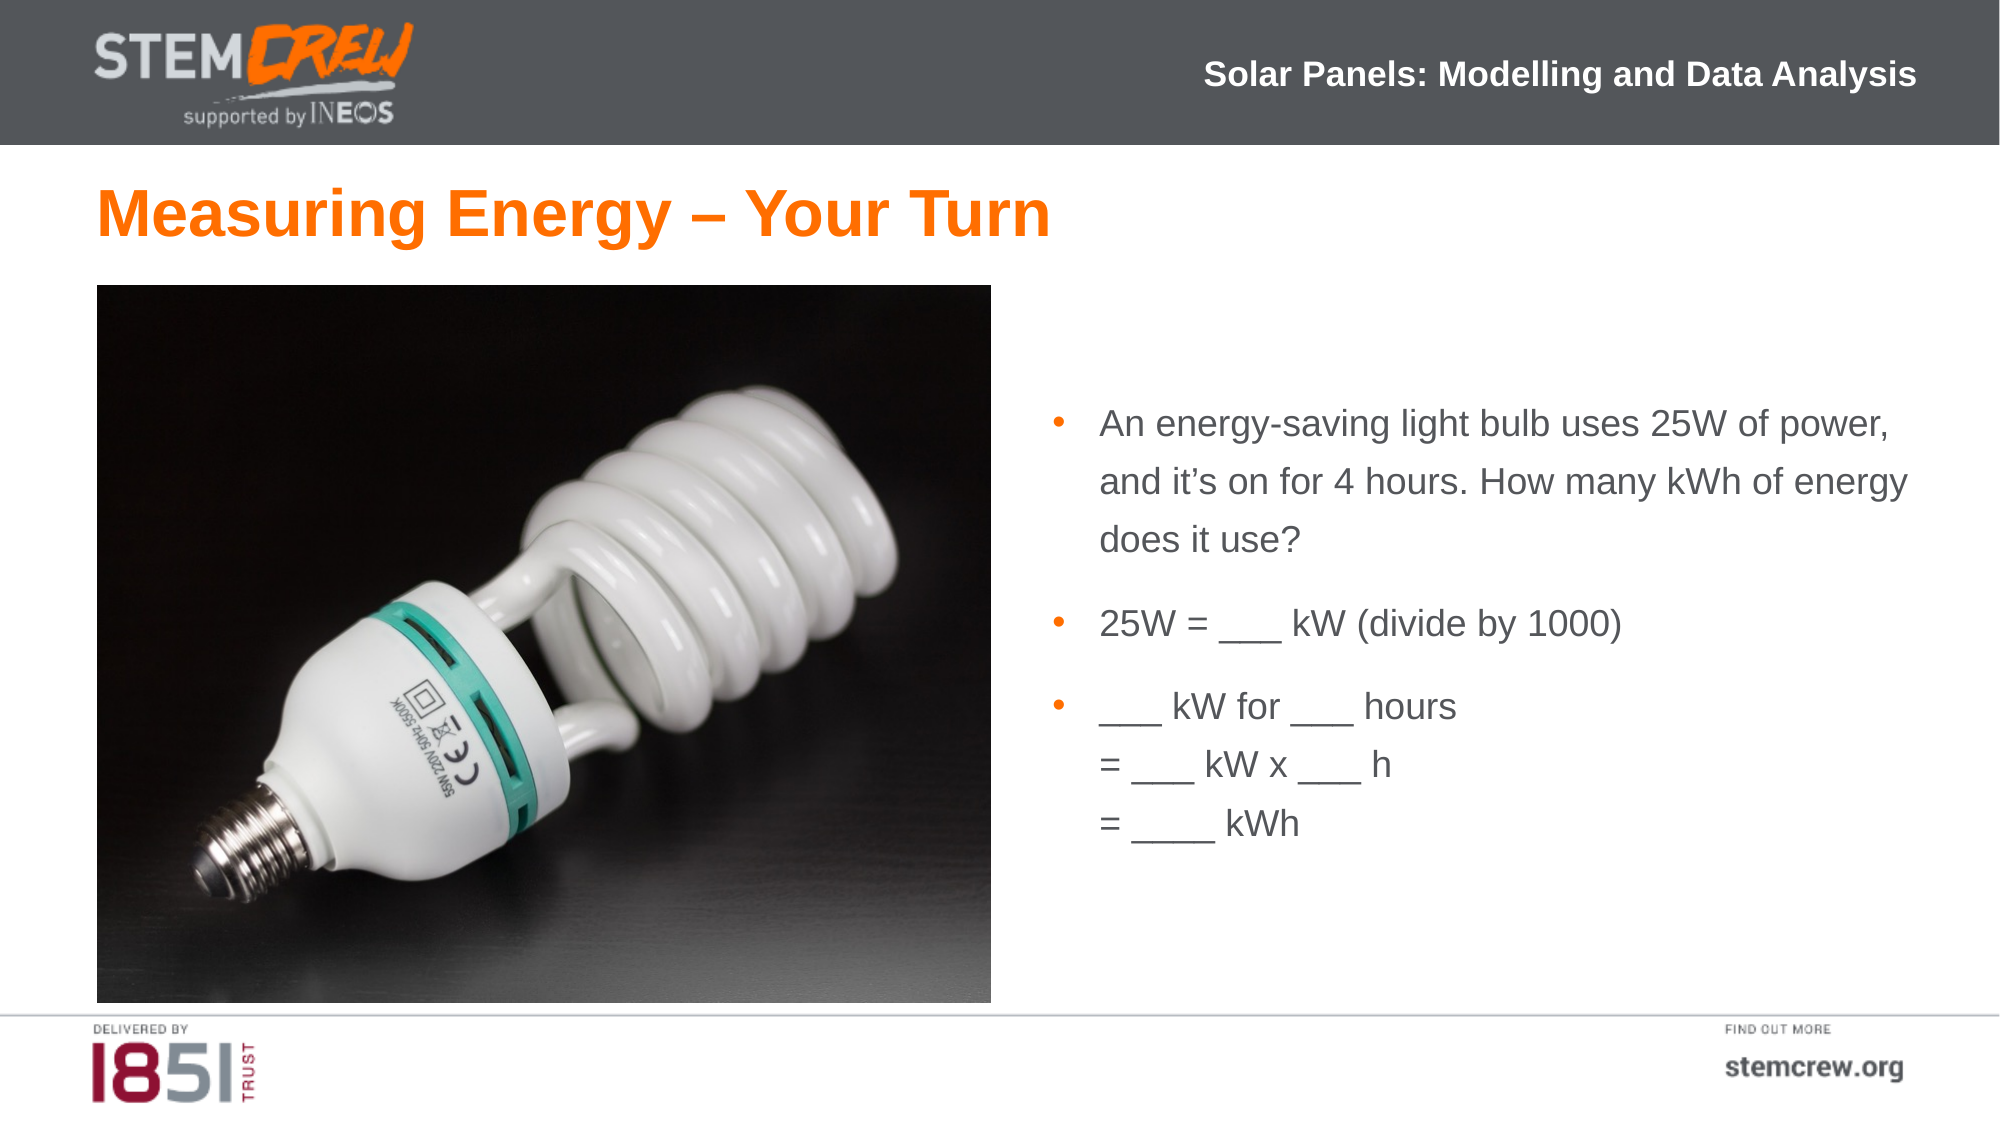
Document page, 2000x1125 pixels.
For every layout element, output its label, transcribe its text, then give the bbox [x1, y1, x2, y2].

text_box Measuring Energy – Your Turn [94, 167, 1264, 250]
picture [97, 285, 992, 1003]
text_box Solar Panels: Modelling and Data Analysis [1015, 48, 1928, 94]
picture [0, 0, 2000, 145]
text_box An energy-saving light bulb uses 25W of power, and it’s on for 4 hours. How many kWh of energy does it use? 25W = ___ kW (divide by 1000) ___ kW for ___ hours = ___ kW x ___ h = ____ kWh [1052, 385, 1968, 844]
picture [0, 1012, 2000, 1125]
